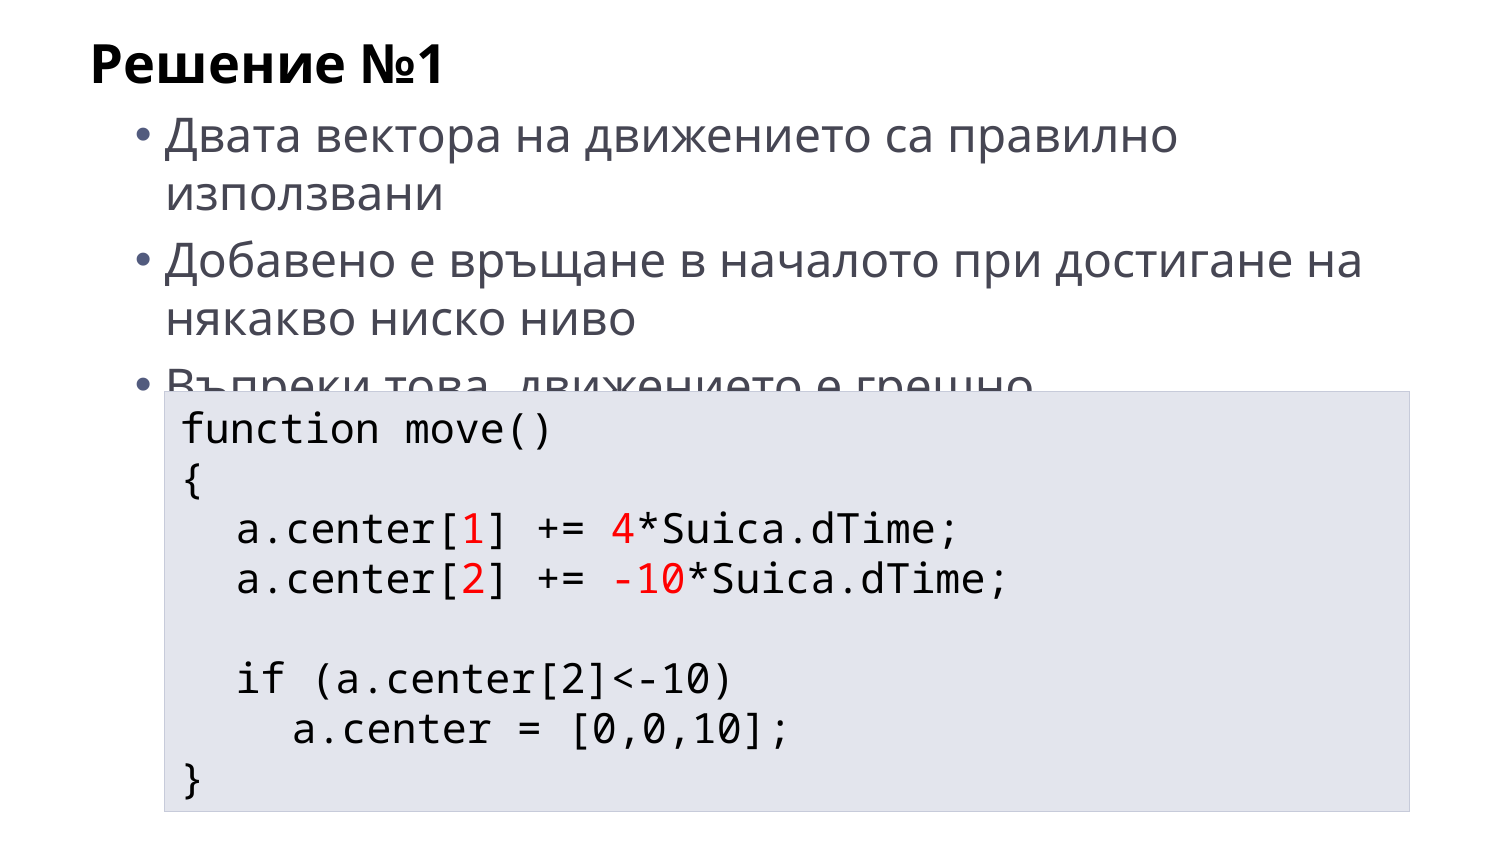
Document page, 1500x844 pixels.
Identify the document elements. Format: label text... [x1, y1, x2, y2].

list Решение №1 Двата вектора на движението са правилно използвани Добавено е връщане в началото при достигане на някакво ниско ниво Въпреки това, движението е грешно [75, 21, 1475, 835]
text_box function move() { a.center[1] += 4*Suica.dTime; a.center[2] += -10*Suica.dTime; if (a.center[2]<-10) a.center = [0,0,10]; } [164, 391, 1410, 812]
